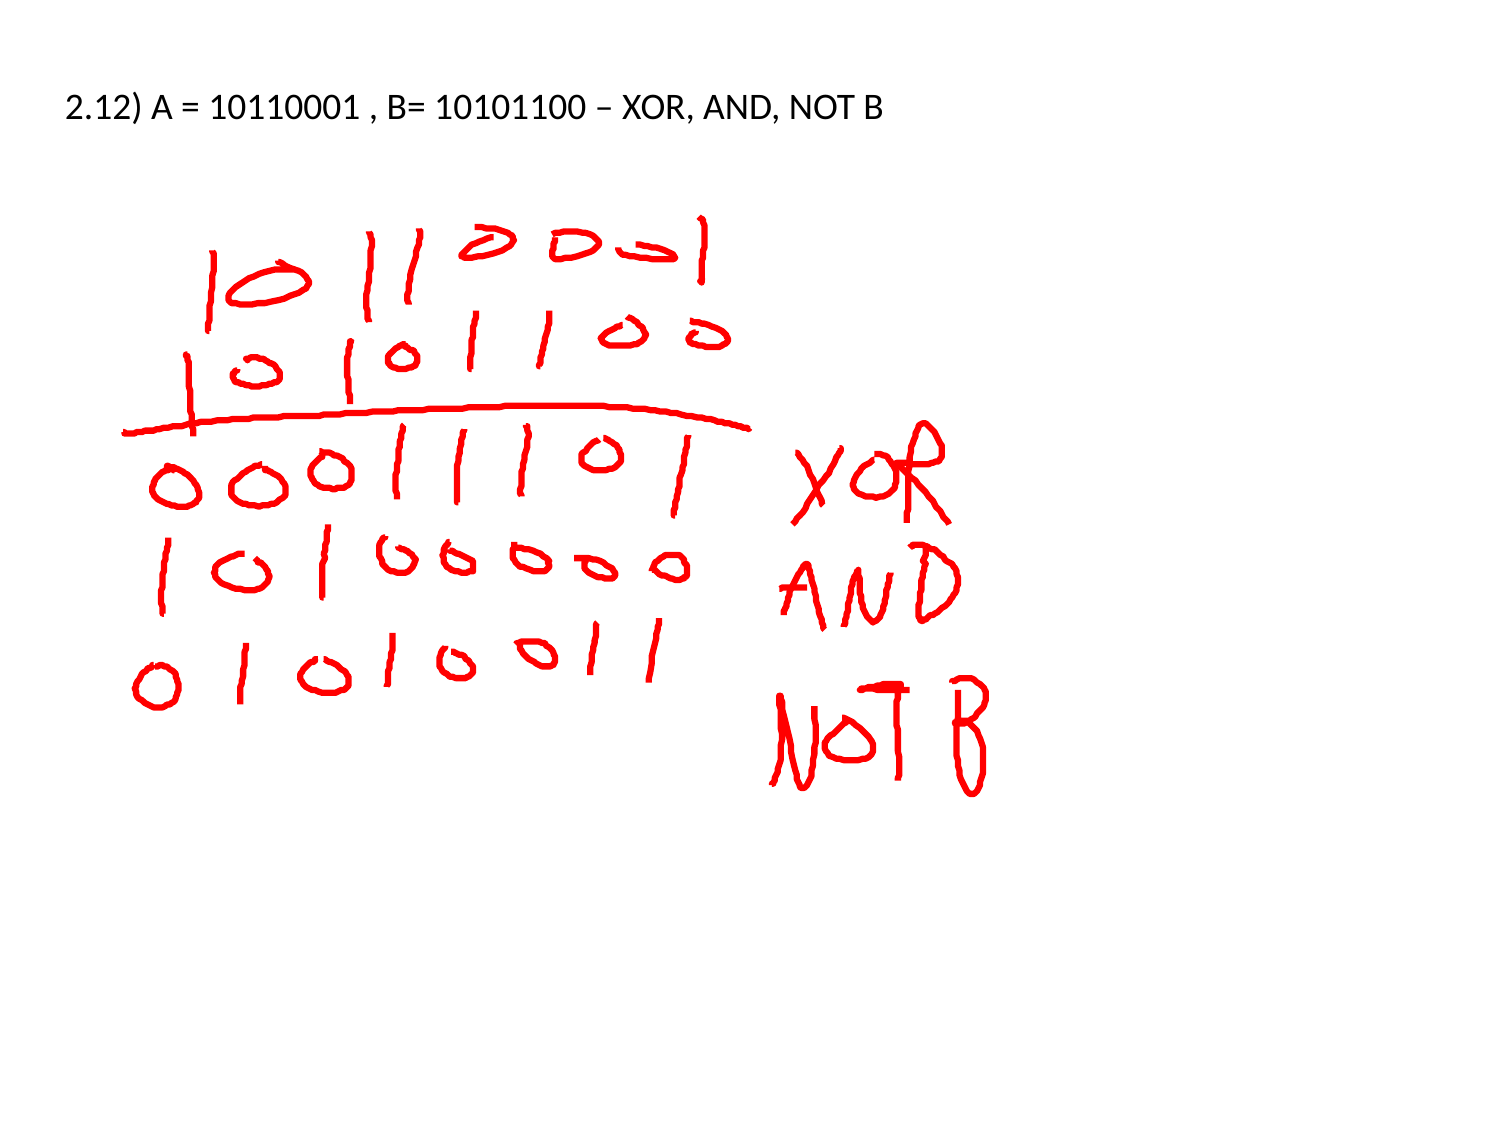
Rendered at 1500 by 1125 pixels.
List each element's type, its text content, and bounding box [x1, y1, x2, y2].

text_box [779, 586, 808, 590]
text_box [589, 622, 599, 676]
text_box [895, 422, 950, 525]
text_box [456, 429, 465, 504]
text_box [387, 343, 419, 370]
text_box [123, 405, 751, 435]
text_box [672, 435, 690, 517]
text_box [134, 664, 180, 709]
text_box [213, 552, 271, 591]
text_box [617, 243, 676, 260]
text_box [151, 465, 200, 508]
text_box [227, 260, 310, 306]
text_box [207, 250, 215, 332]
text_box [687, 319, 729, 348]
text_box [232, 356, 281, 388]
text_box [378, 536, 417, 574]
text_box [438, 645, 474, 679]
text_box [441, 541, 474, 574]
text_box [909, 544, 959, 622]
text_box [859, 683, 910, 781]
text_box 2.12) A = 10110001 , B= 10101100 – XOR, AND, NOT B [50, 74, 1075, 135]
text_box [309, 450, 353, 490]
text_box [385, 632, 394, 687]
text_box [951, 677, 987, 795]
text_box [600, 315, 647, 347]
text_box [791, 489, 816, 525]
text_box [574, 557, 616, 580]
text_box [511, 541, 551, 572]
text_box [538, 310, 550, 367]
text_box [698, 216, 706, 284]
text_box [823, 716, 874, 761]
text_box [299, 658, 350, 694]
text_box [771, 695, 817, 789]
text_box [651, 554, 688, 581]
text_box [580, 437, 622, 471]
text_box [394, 424, 405, 500]
text_box [230, 463, 287, 508]
text_box [842, 569, 892, 627]
text_box [782, 563, 826, 631]
text_box [321, 524, 329, 599]
text_box [460, 226, 515, 259]
text_box [160, 537, 170, 615]
text_box [648, 618, 660, 683]
text_box [469, 310, 477, 370]
text_box [365, 231, 373, 323]
text_box [851, 453, 898, 499]
text_box [816, 447, 842, 489]
text_box [346, 340, 353, 405]
text_box [185, 353, 193, 422]
text_box [795, 451, 824, 506]
text_box [551, 230, 600, 260]
text_box [514, 640, 556, 668]
text_box [406, 228, 422, 305]
text_box [239, 642, 247, 705]
text_box [519, 424, 530, 497]
